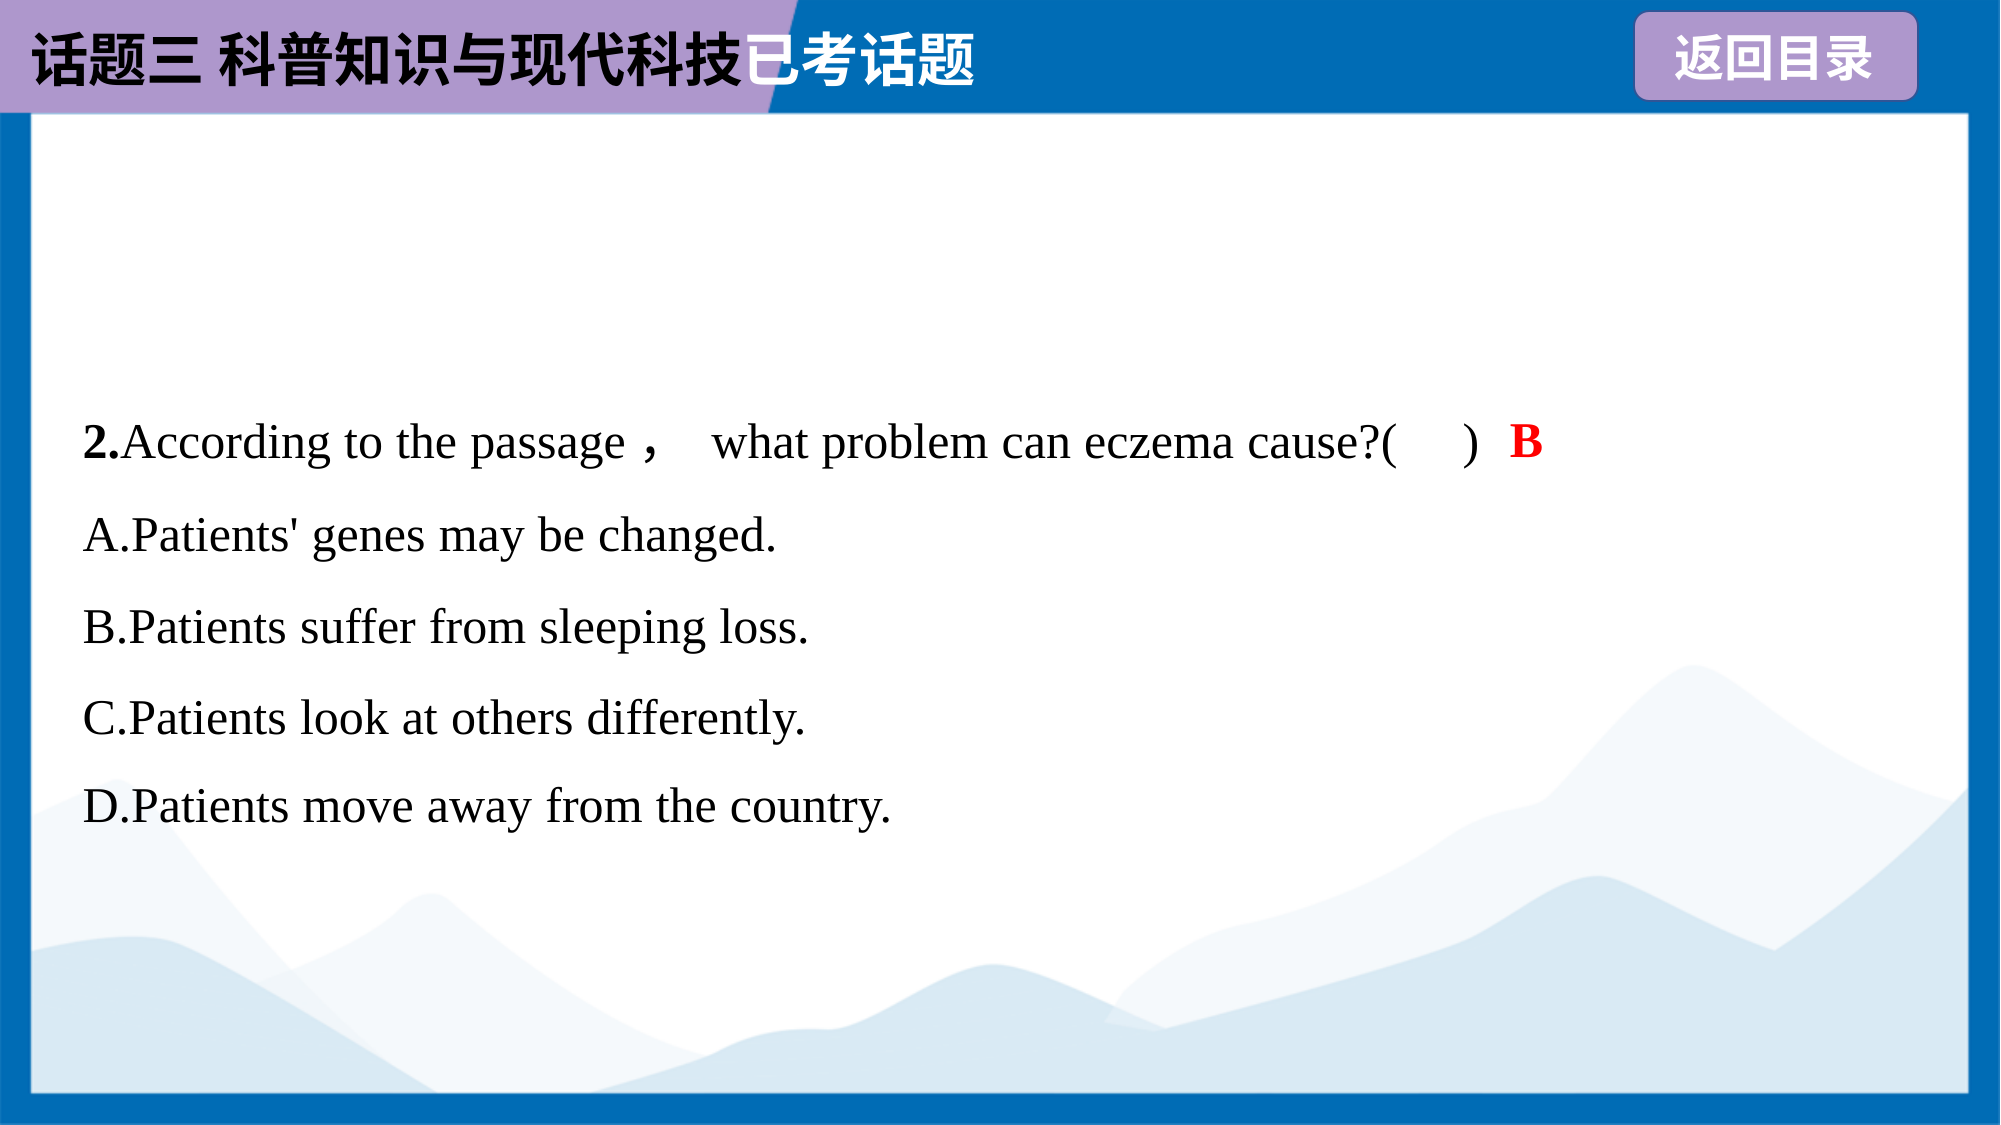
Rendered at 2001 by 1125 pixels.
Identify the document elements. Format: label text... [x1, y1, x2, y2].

text_box 2.According to the passage， what problem can eczema cause?( ) [82, 381, 1917, 460]
text_box B [1491, 379, 1562, 458]
picture [0, 0, 2000, 1125]
text_box A.Patients' genes may be changed. B.Patients suffer from sleeping loss. C.Patients look at others differently. D.Patients move away from the country. [82, 469, 1917, 823]
